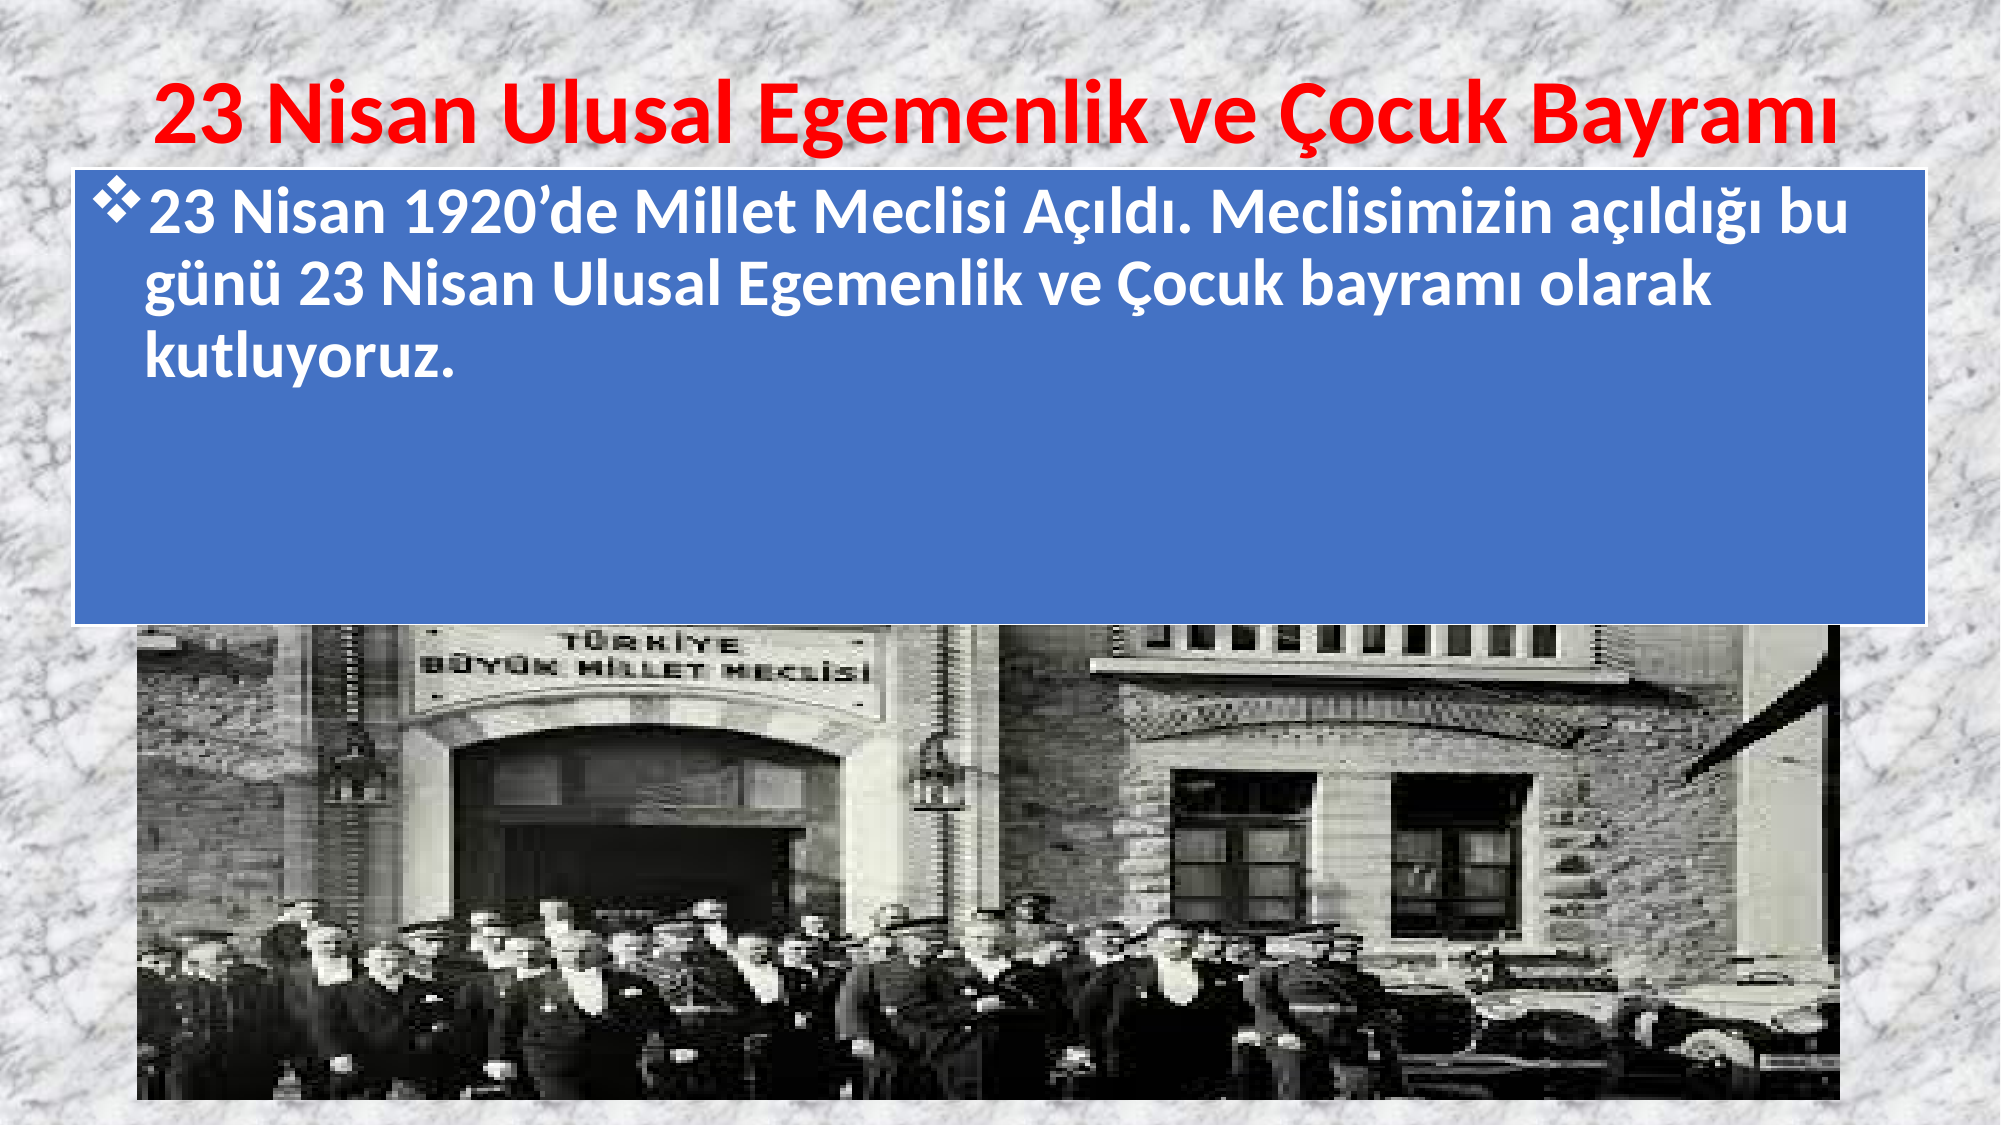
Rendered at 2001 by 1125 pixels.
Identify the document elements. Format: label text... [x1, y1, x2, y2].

picture [0, 0, 2001, 1125]
list 23 Nisan 1920’de Millet Meclisi Açıldı. Meclisimizin açıldığı bu günü 23 Nisan Ulusal Egemenlik ve Çocuk bayramı olarak kutluyoruz. [71, 167, 1928, 627]
title 23 Nisan Ulusal Egemenlik ve Çocuk Bayramı [137, 59, 1863, 167]
